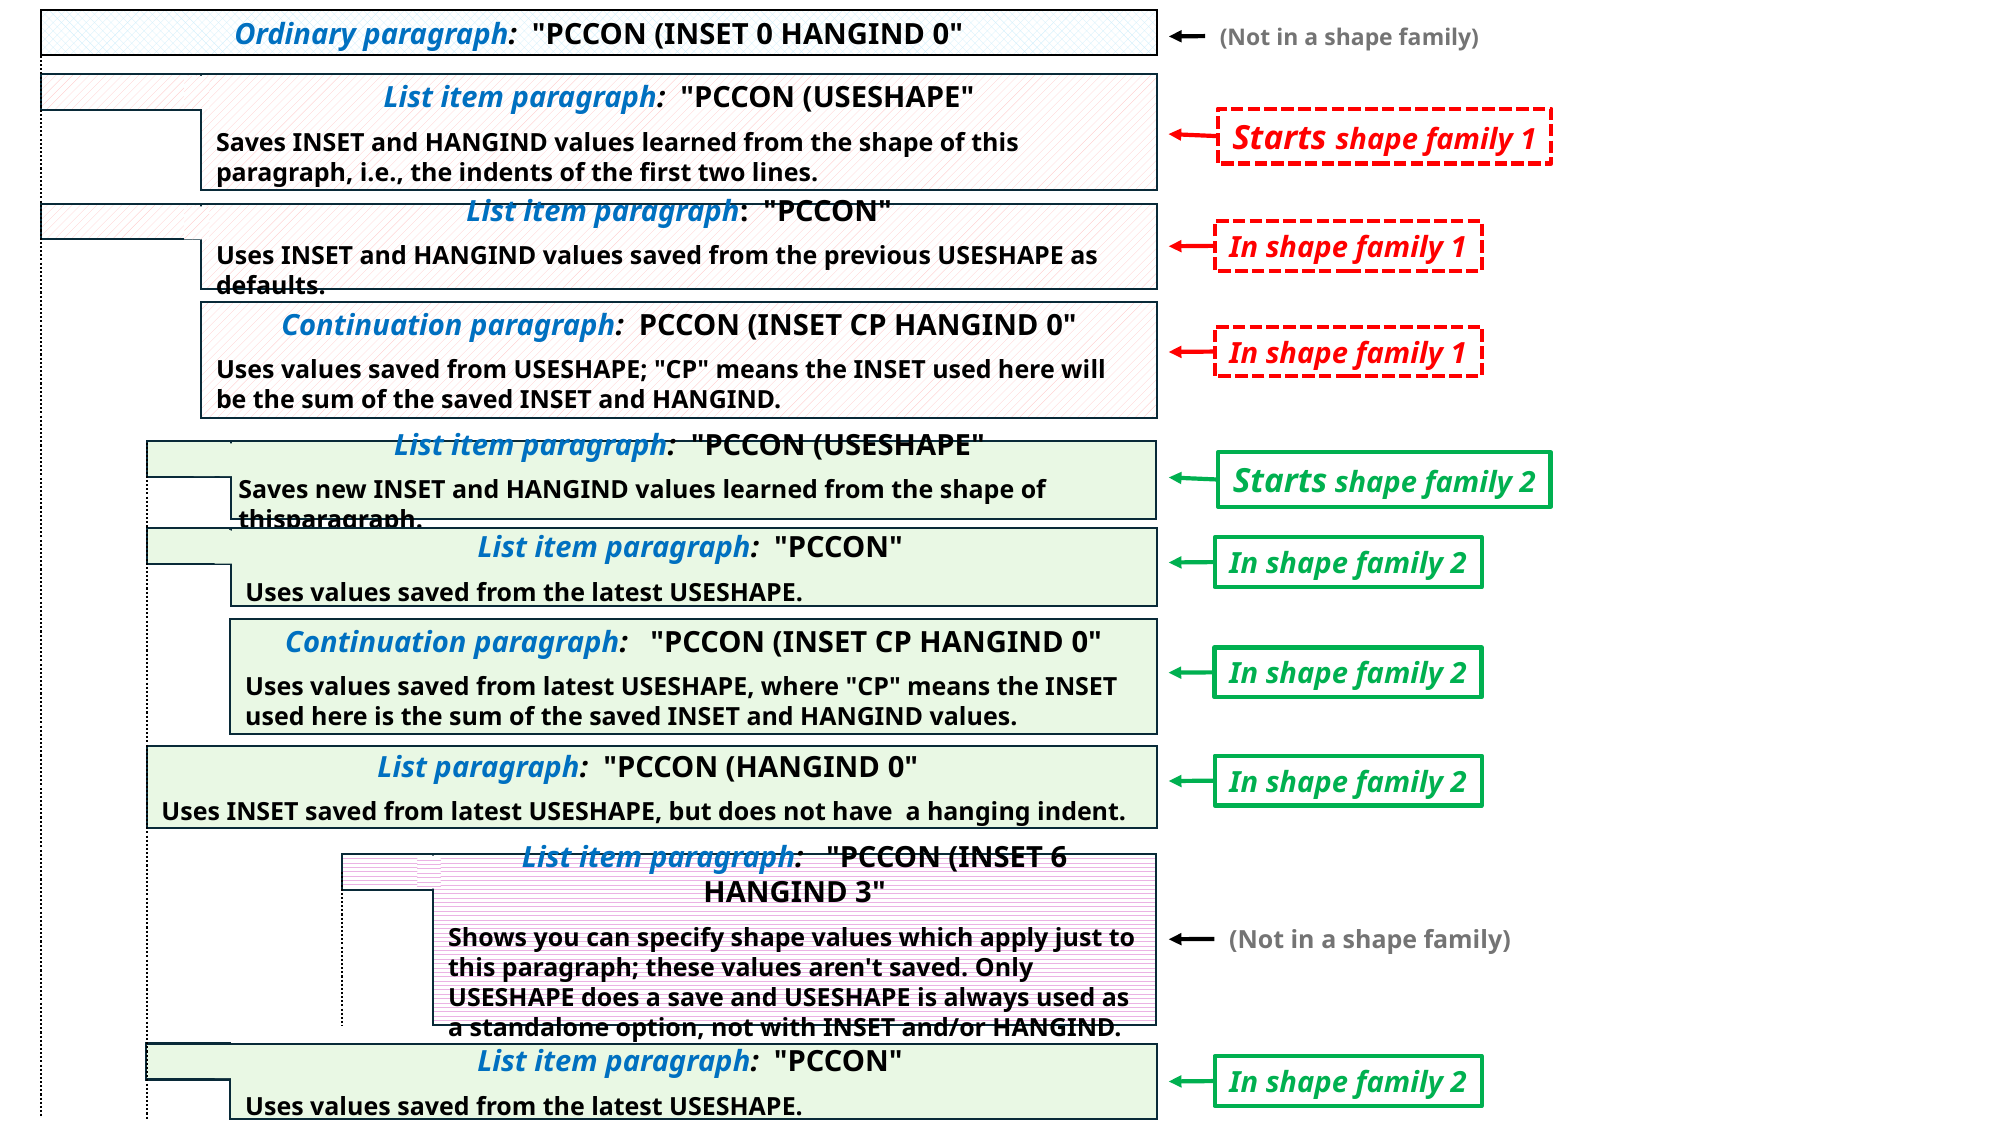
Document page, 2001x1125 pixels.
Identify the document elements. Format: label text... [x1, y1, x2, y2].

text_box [1168, 1055, 1477, 1108]
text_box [1168, 108, 1550, 165]
text_box Continuation paragraph: "PCCON (INSET CP HANGIND 0" Uses values saved from latest USESHAPE, where "CP" means the INSET used here is the sum of the saved INSET and HANGIND values. [229, 618, 1159, 735]
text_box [1168, 451, 1549, 509]
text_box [1168, 326, 1477, 378]
text_box Continuation paragraph: PCCON (INSET CP HANGIND 0" Uses values saved from USESHAPE; "CP" means the INSET used here will be the sum of the saved INSET and HANGIND. [200, 300, 1159, 420]
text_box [1168, 916, 1513, 963]
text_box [42, 73, 1158, 191]
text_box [148, 1043, 1158, 1120]
text_box List paragraph: "PCCON (HANGIND 0" Uses INSET saved from latest USESHAPE, but does not have a hanging indent. [148, 744, 1159, 829]
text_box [148, 527, 1158, 607]
text_box Ordinary paragraph: "PCCON (INSET 0 HANGIND 0" [42, 9, 1159, 57]
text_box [1168, 536, 1477, 589]
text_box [1168, 14, 1482, 59]
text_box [42, 203, 1158, 290]
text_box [1168, 755, 1477, 807]
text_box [1168, 220, 1477, 273]
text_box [341, 853, 1157, 1026]
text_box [1168, 647, 1477, 699]
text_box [146, 440, 1157, 520]
